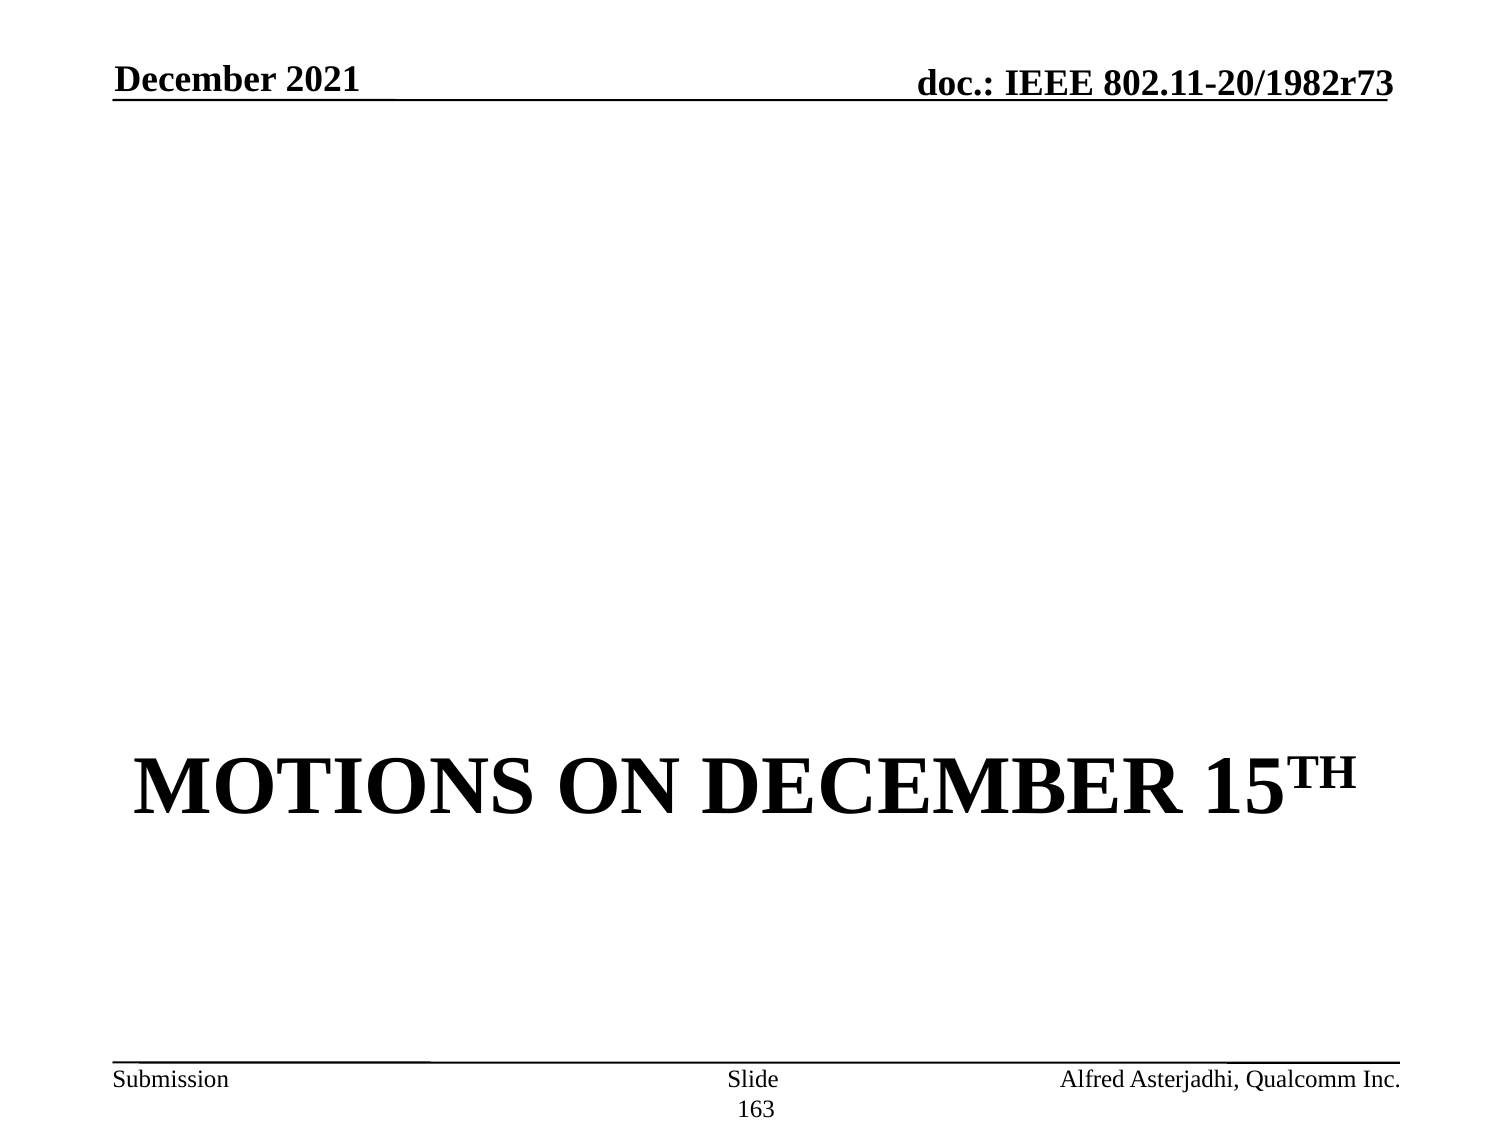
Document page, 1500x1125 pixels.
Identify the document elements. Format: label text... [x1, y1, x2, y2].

slide_number Slide 163 [712, 1061, 800, 1123]
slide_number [114, 54, 423, 100]
title Motions on DECEMBER 15th [118, 722, 1394, 947]
footer Alfred Asterjadhi, Qualcomm Inc. [878, 1061, 1402, 1093]
